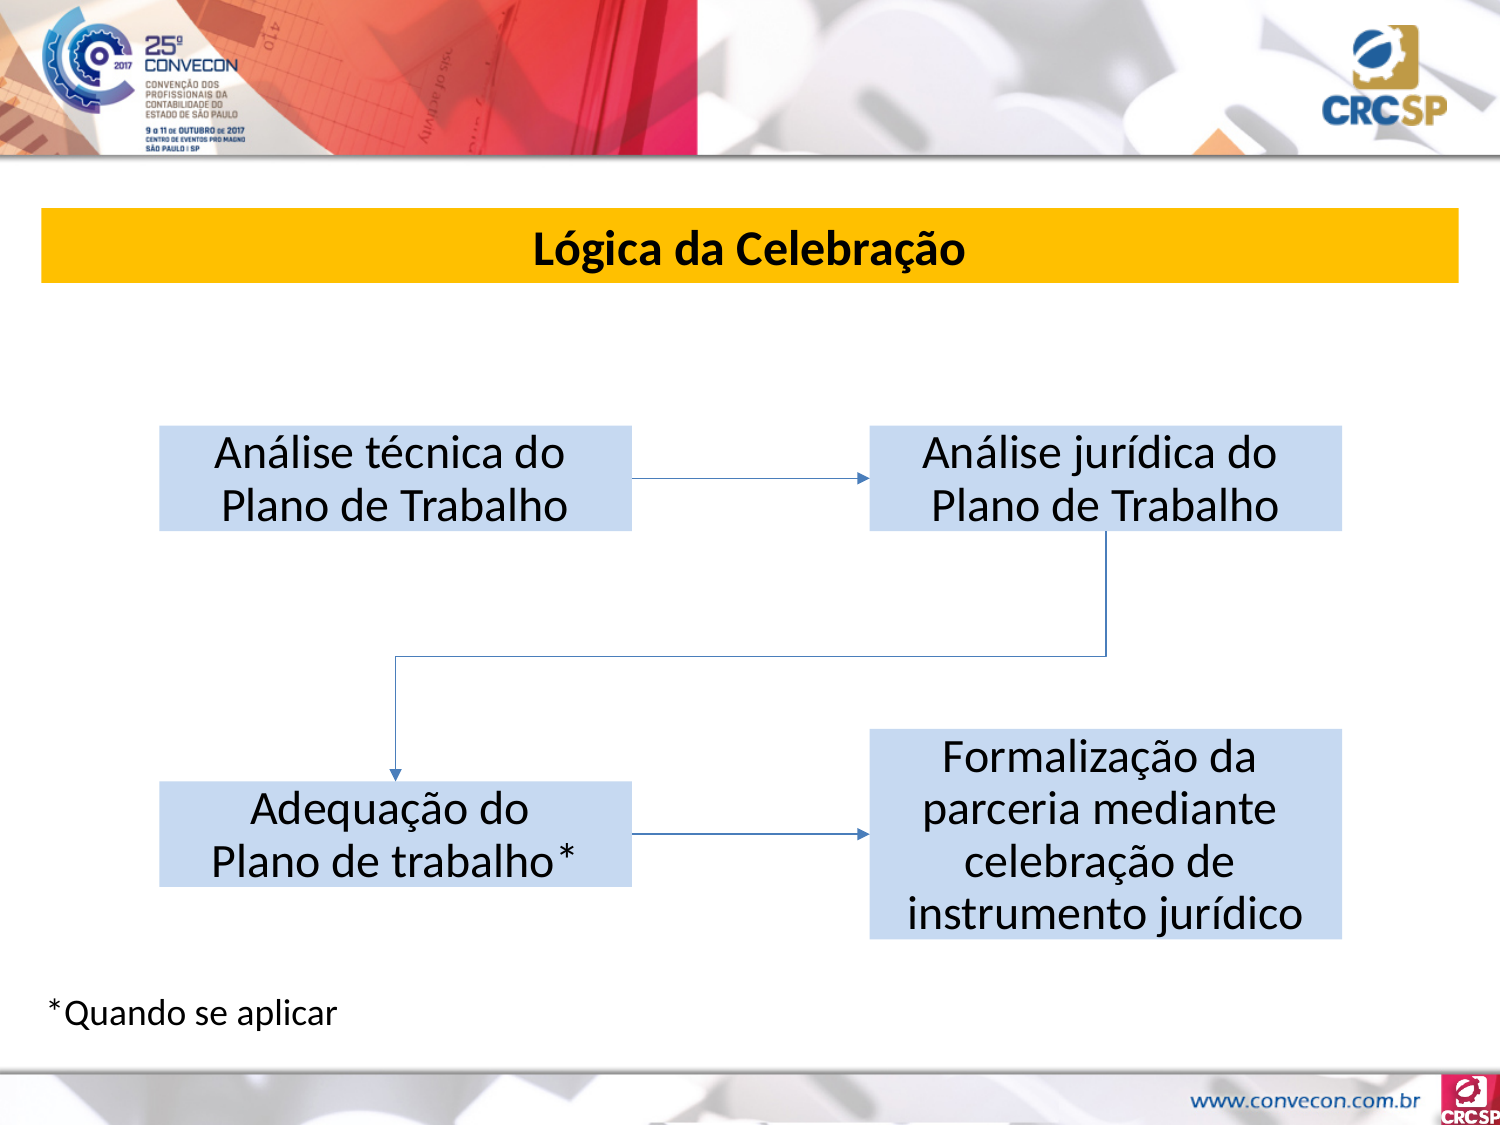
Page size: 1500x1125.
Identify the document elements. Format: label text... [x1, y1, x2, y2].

picture [0, 0, 1500, 1125]
text_box Formalização da parceria mediante celebração de instrumento jurídico [869, 728, 1343, 940]
text_box *Quando se aplicar [43, 987, 373, 1033]
text_box Lógica da Celebração [41, 208, 1459, 283]
text_box Análise técnica do Plano de Trabalho [159, 425, 632, 532]
text_box Análise jurídica do Plano de Trabalho [869, 425, 1343, 532]
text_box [690, 300, 811, 1012]
text_box Adequação do Plano de trabalho* [159, 781, 632, 887]
